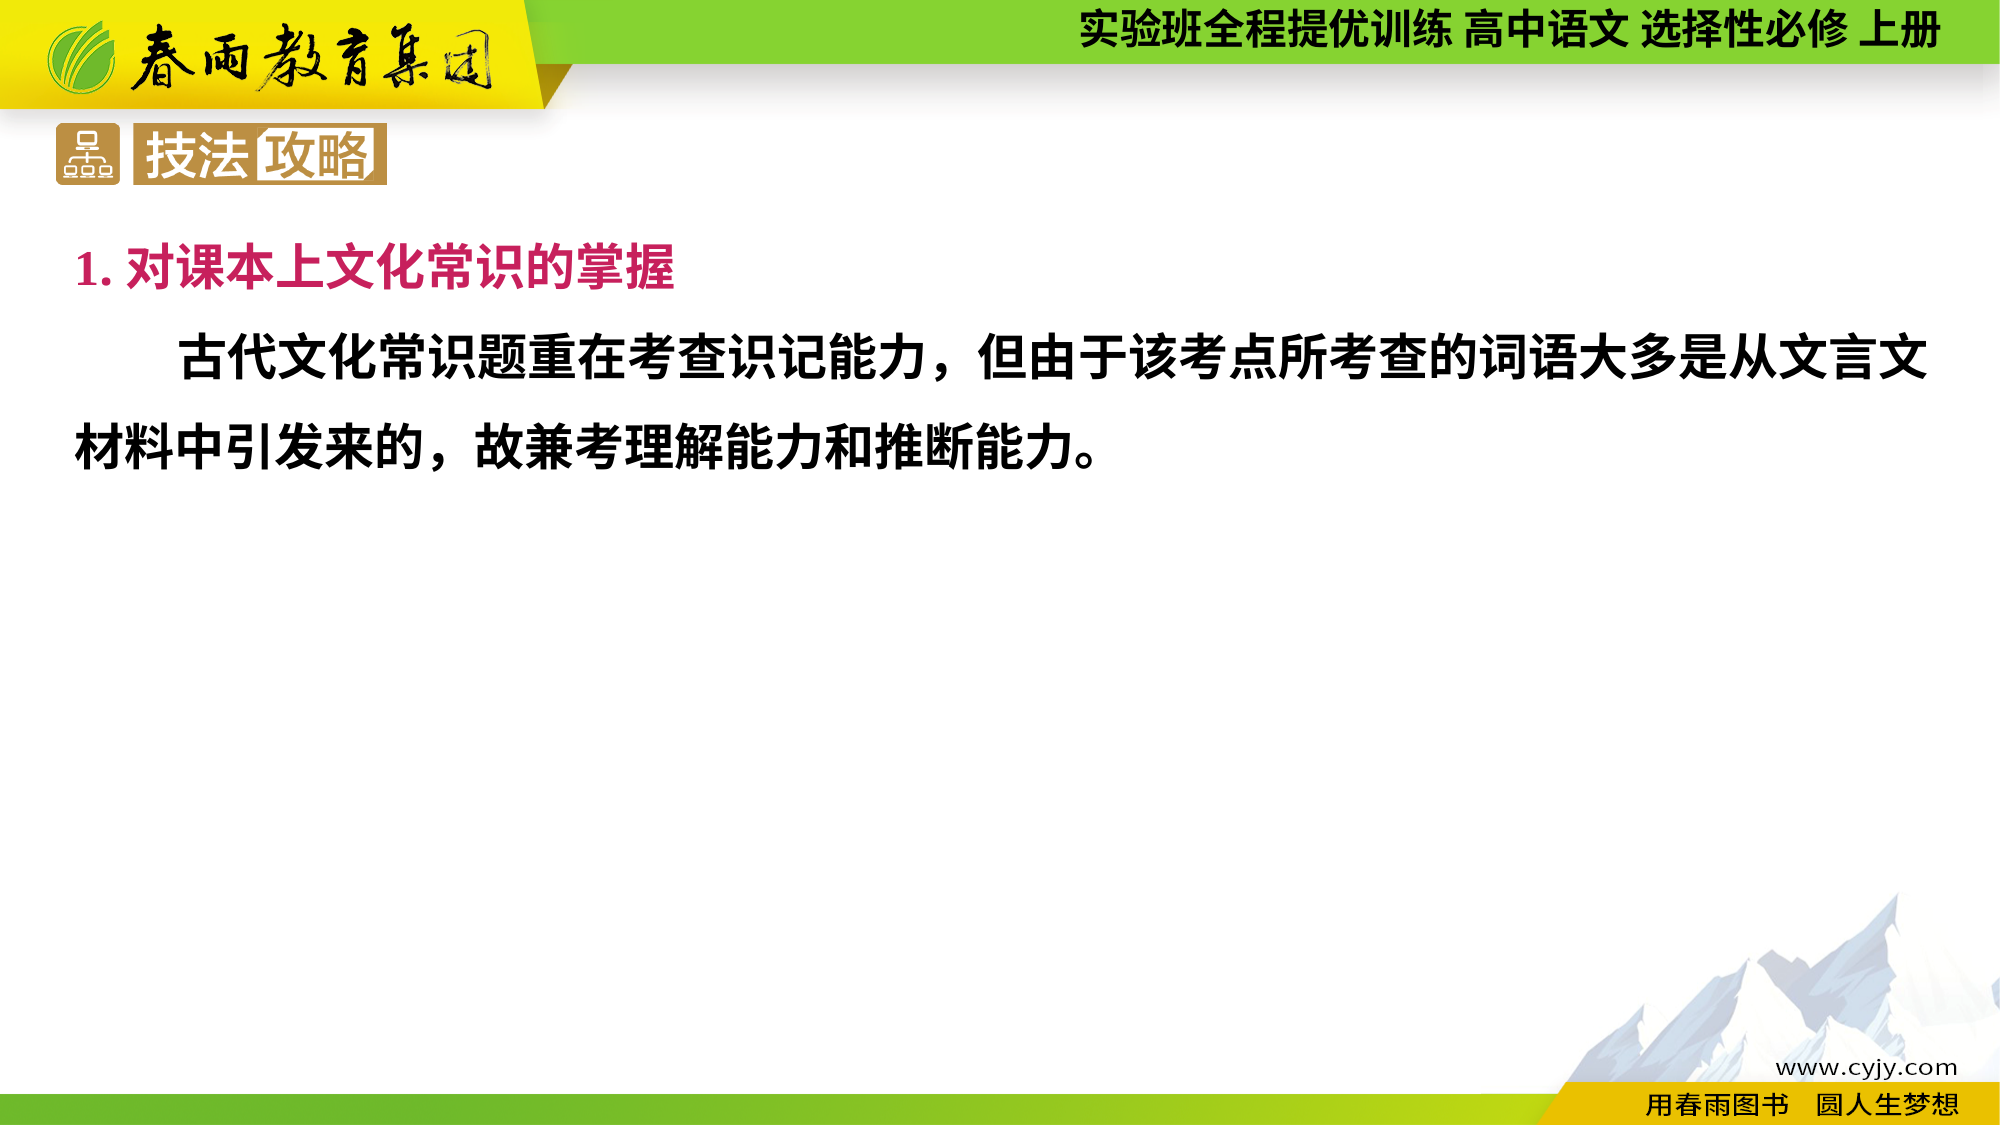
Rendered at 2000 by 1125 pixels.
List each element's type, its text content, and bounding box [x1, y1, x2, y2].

picture [0, 0, 2000, 1125]
list 1.对课本上文化常识的掌握 古代文化常识题重在考查识记能力，但由于该考点所考查的词语大多是从文言文材料中引发来的，故兼考理解能力和推断能力。 [59, 198, 1944, 486]
